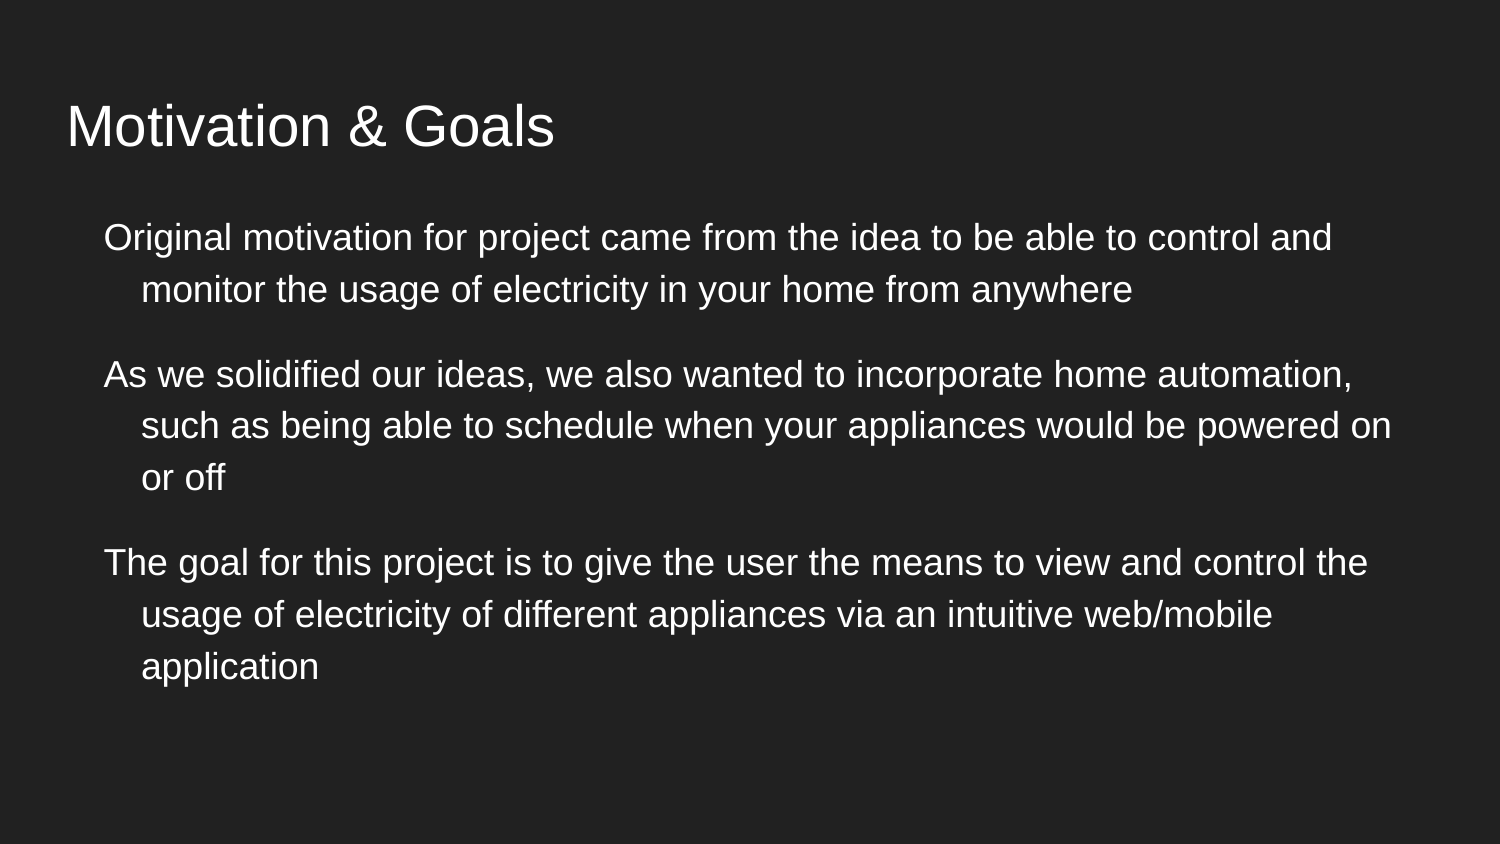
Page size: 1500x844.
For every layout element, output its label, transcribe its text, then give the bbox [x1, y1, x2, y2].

list Original motivation for project came from the idea to be able to control and monitor the usage of electricity in your home from anywhere As we solidified our ideas, we also wanted to incorporate home automation, such as being able to schedule when your appliances would be powered on or off The goal for this project is to give the user the means to view and control the usage of electricity of different appliances via an intuitive web/mobile application [51, 191, 1449, 752]
title Motivation & Goals [51, 72, 1449, 167]
